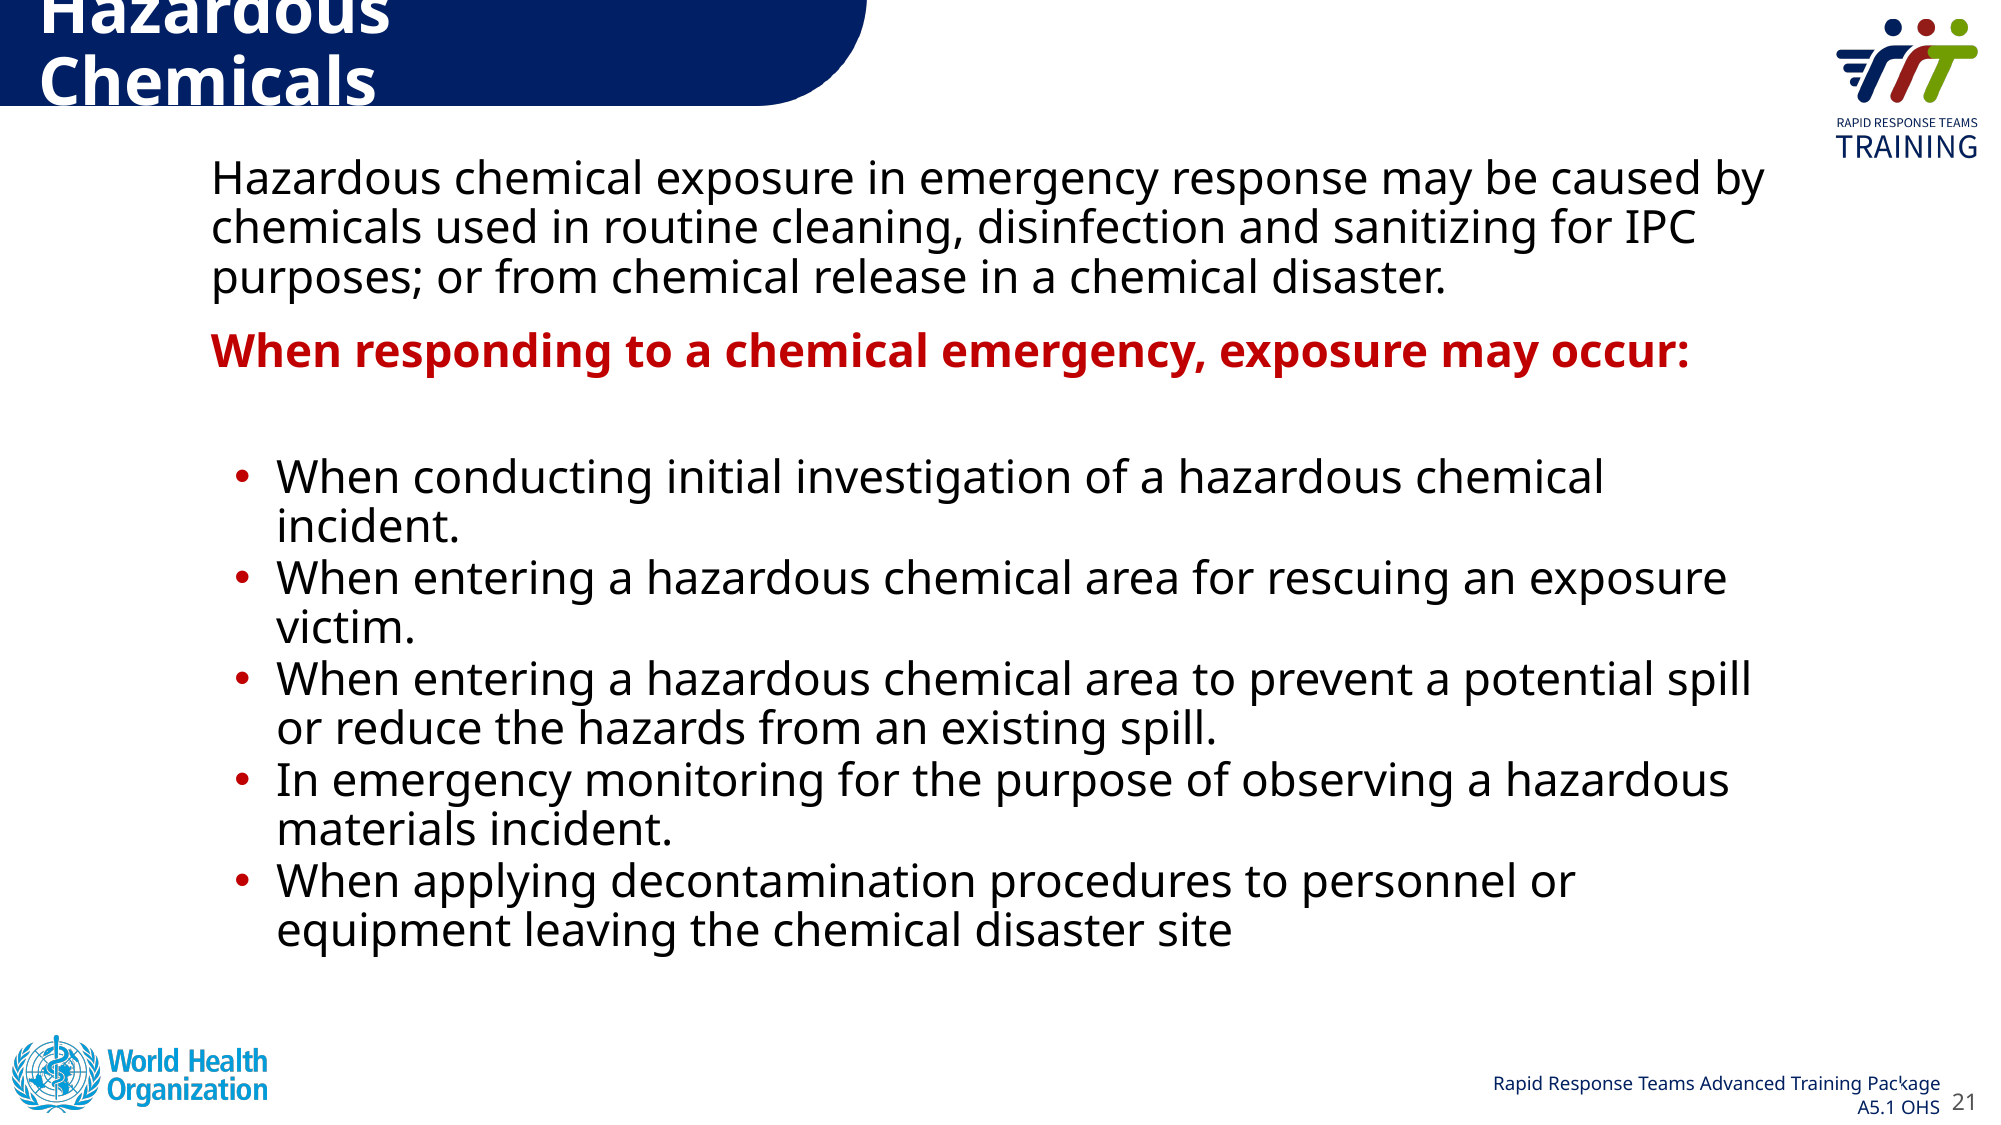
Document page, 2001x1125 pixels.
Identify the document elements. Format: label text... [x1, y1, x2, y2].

picture [1835, 19, 1978, 167]
title Hazardous Chemicals [30, 0, 710, 102]
picture [12, 1083, 48, 1113]
picture [12, 1035, 267, 1113]
slide_number 21 [1882, 1037, 1930, 1092]
picture [0, 0, 867, 106]
list Hazardous chemical exposure in emergency response may be caused by chemicals used in routine cleaning, disinfection and sanitizing for IPC purposes; or from chemical release in a chemical disaster. When responding to a chemical emergency, exposure may occur: When conducting initial investigation of a hazardous chemical incident. When entering a hazardous chemical area for rescuing an exposure victim. When entering a hazardous chemical area to prevent a potential spill or reduce the hazards from an existing spill. In emergency monitoring for the purpose of observing a hazardous materials incident. When applying decontamination procedures to personnel or equipment leaving the chemical disaster site [202, 146, 1798, 990]
picture [58, 1050, 64, 1058]
